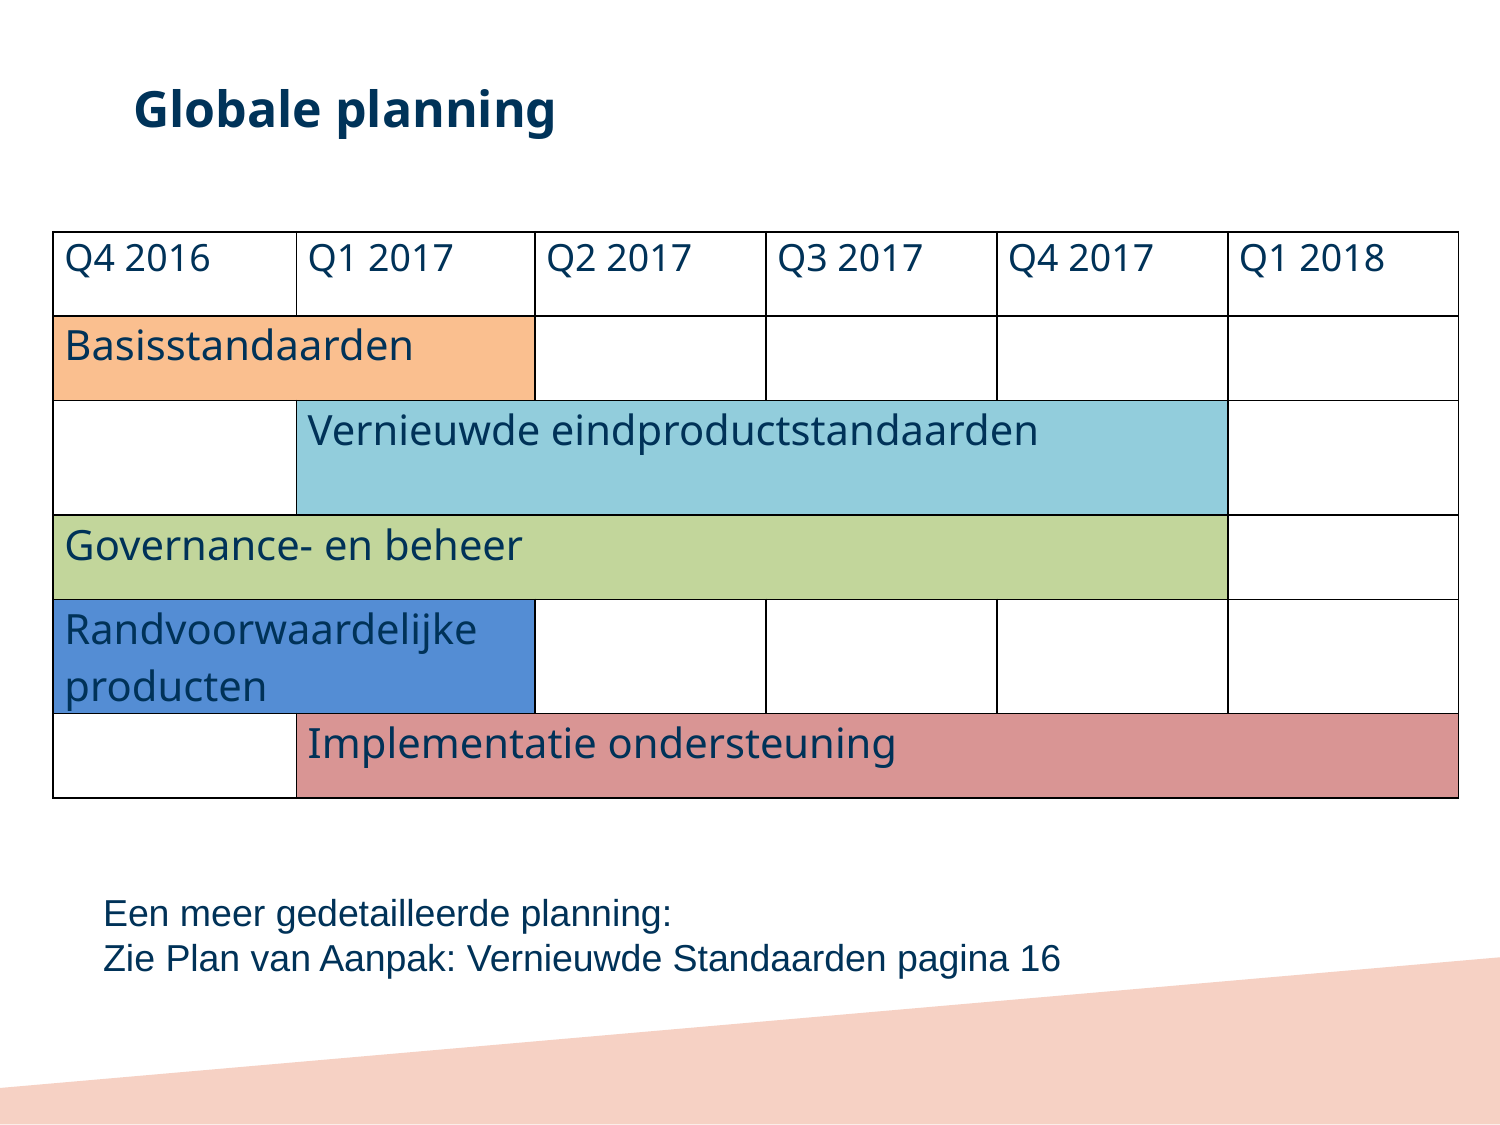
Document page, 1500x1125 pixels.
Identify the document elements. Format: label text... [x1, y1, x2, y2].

table_header Q1 2018 [1229, 233, 1458, 315]
table_cell [536, 600, 765, 713]
text_box Een meer gedetailleerde planning: Zie Plan van Aanpak: Vernieuwde Standaarden pagina 16 [88, 881, 1093, 987]
table_cell [767, 317, 996, 400]
table_header Q2 2017 [536, 233, 765, 315]
table_cell [1229, 401, 1458, 514]
table_cell [54, 401, 296, 514]
table_cell Implementatie ondersteuning [297, 714, 1458, 797]
table_cell [1229, 516, 1458, 599]
table_cell [54, 714, 296, 797]
table_header Q4 2017 [998, 233, 1227, 315]
table_cell [998, 317, 1227, 400]
table_cell [998, 600, 1227, 713]
table_header Q3 2017 [767, 233, 996, 315]
table_cell Governance- en beheer [54, 516, 1227, 599]
table_cell [1229, 317, 1458, 400]
table_cell Vernieuwde eindproductstandaarden [297, 401, 1227, 514]
table_header Q1 2017 [297, 233, 534, 315]
table_cell Randvoorwaardelijke producten [54, 600, 534, 713]
table_cell Basisstandaarden [54, 317, 534, 400]
table_cell [767, 600, 996, 713]
table_cell [536, 317, 765, 400]
table_header Q4 2016 [54, 233, 296, 315]
table_cell [1229, 600, 1458, 713]
title Globale planning [118, 42, 1382, 173]
